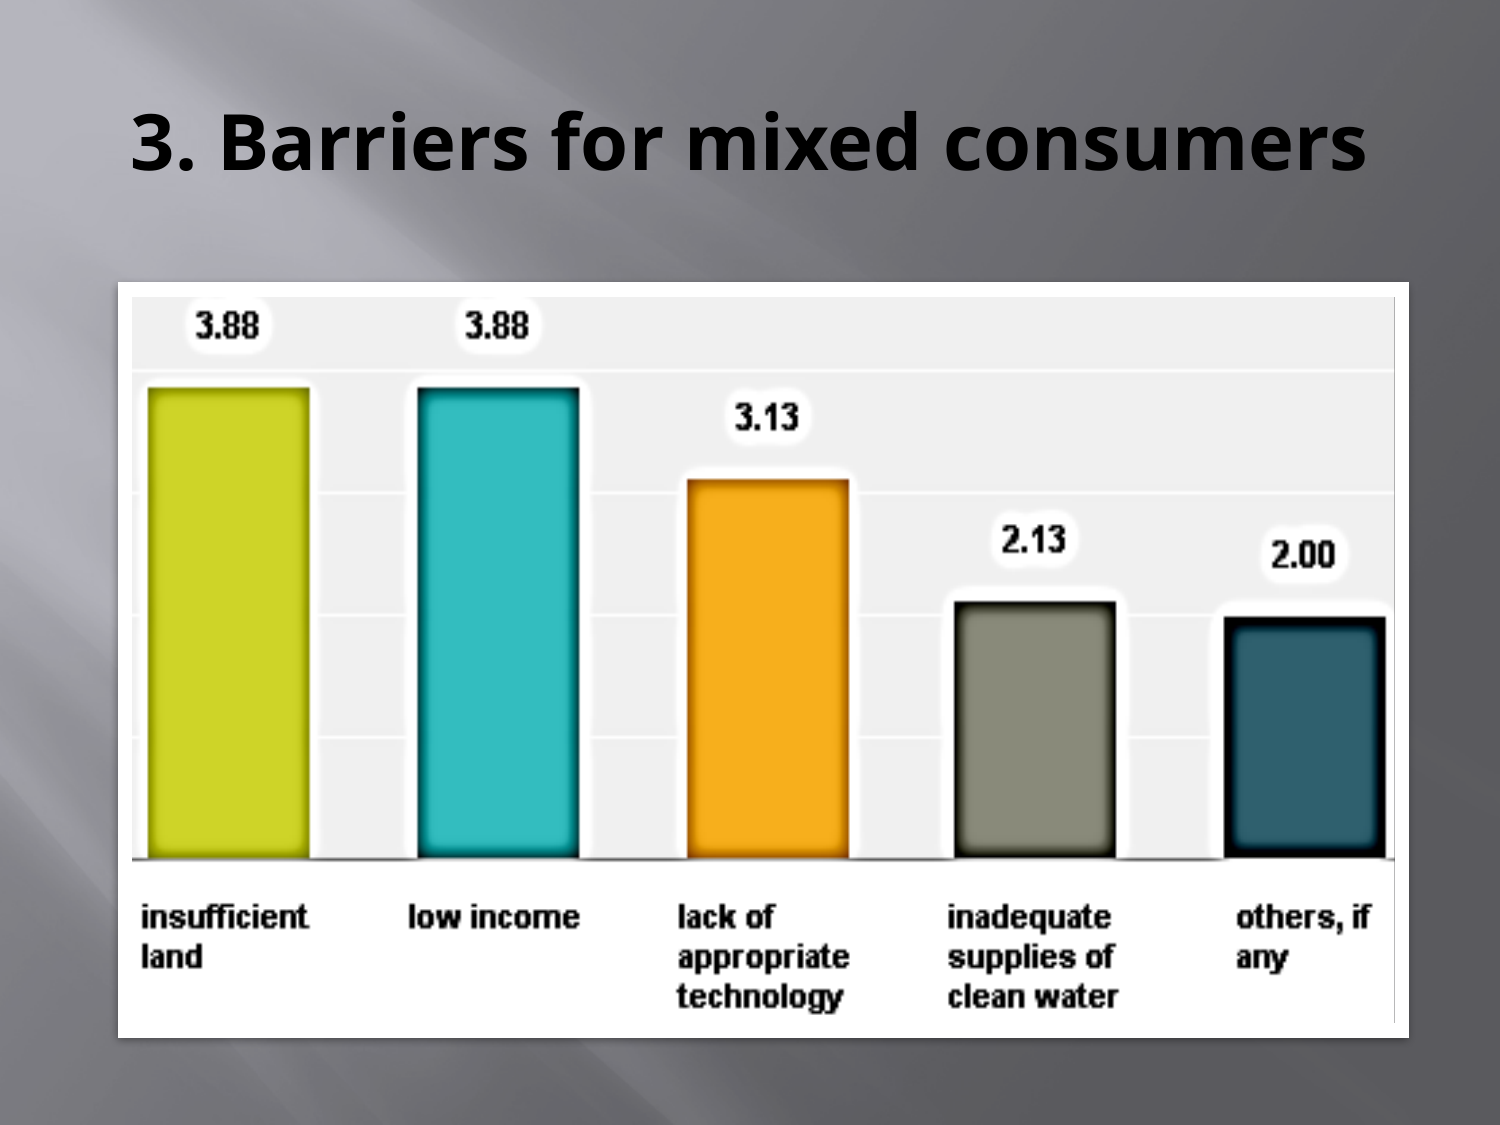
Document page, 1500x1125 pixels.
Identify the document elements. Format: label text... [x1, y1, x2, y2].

picture [131, 296, 1395, 1024]
title 3. Barriers for mixed consumers [75, 45, 1425, 233]
